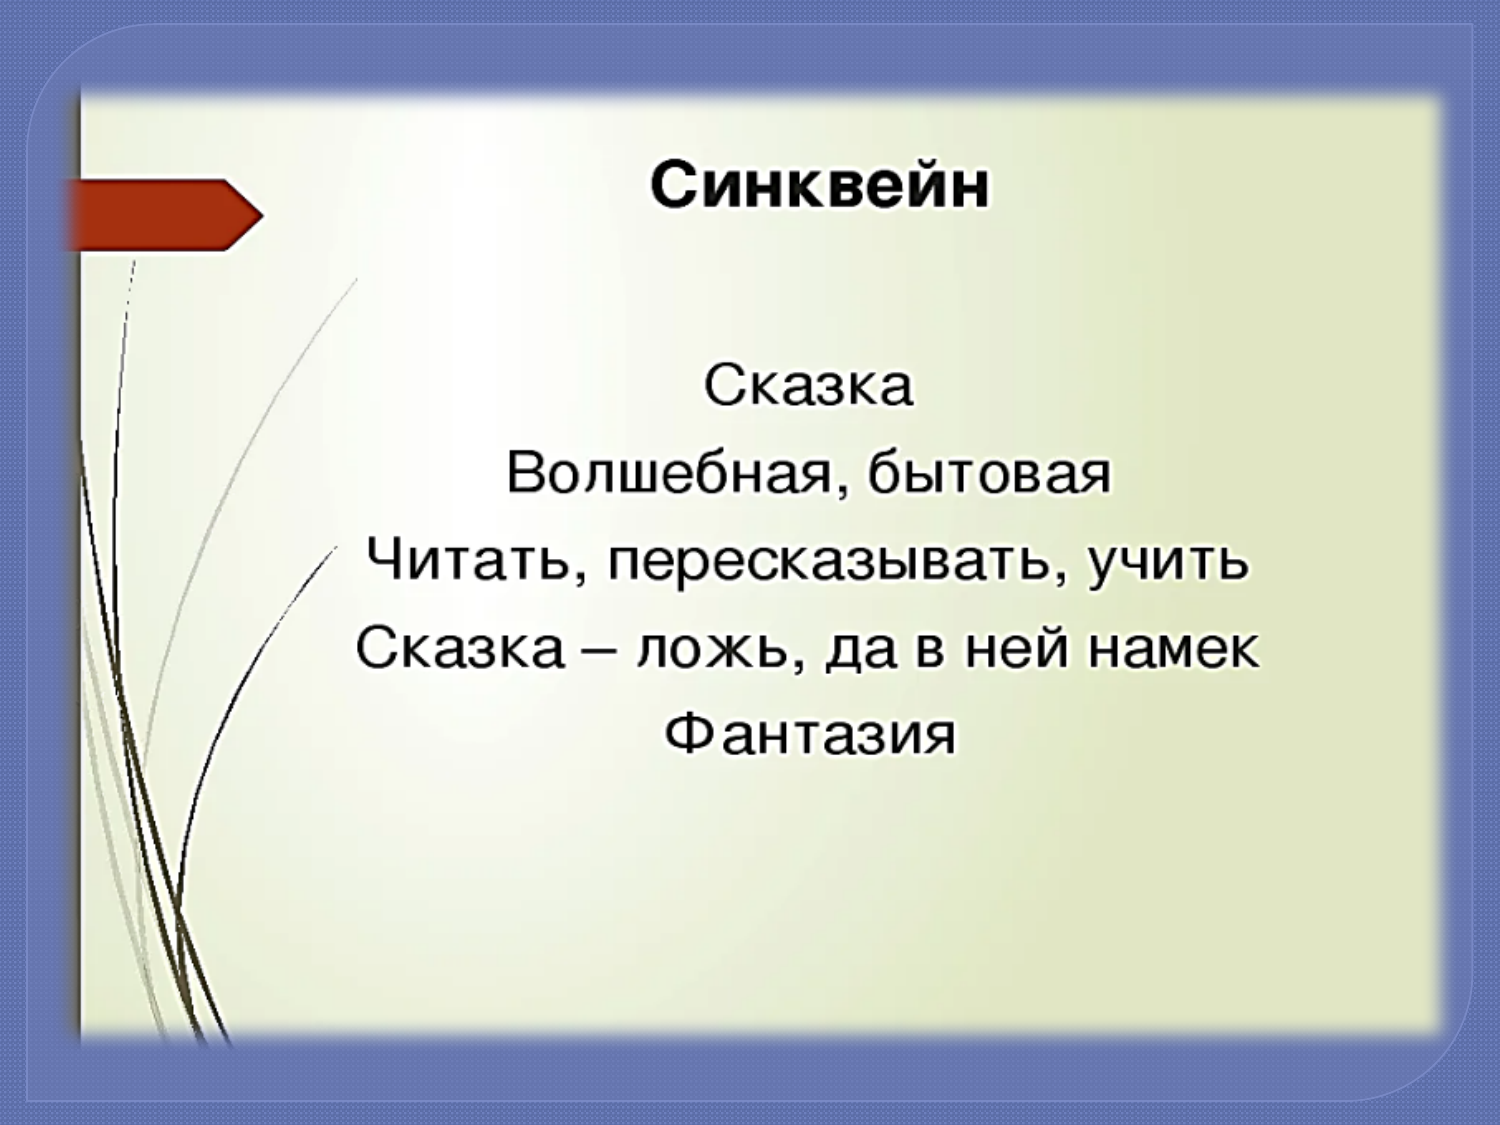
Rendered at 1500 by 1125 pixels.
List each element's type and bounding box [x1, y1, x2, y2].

picture [52, 77, 1459, 1053]
